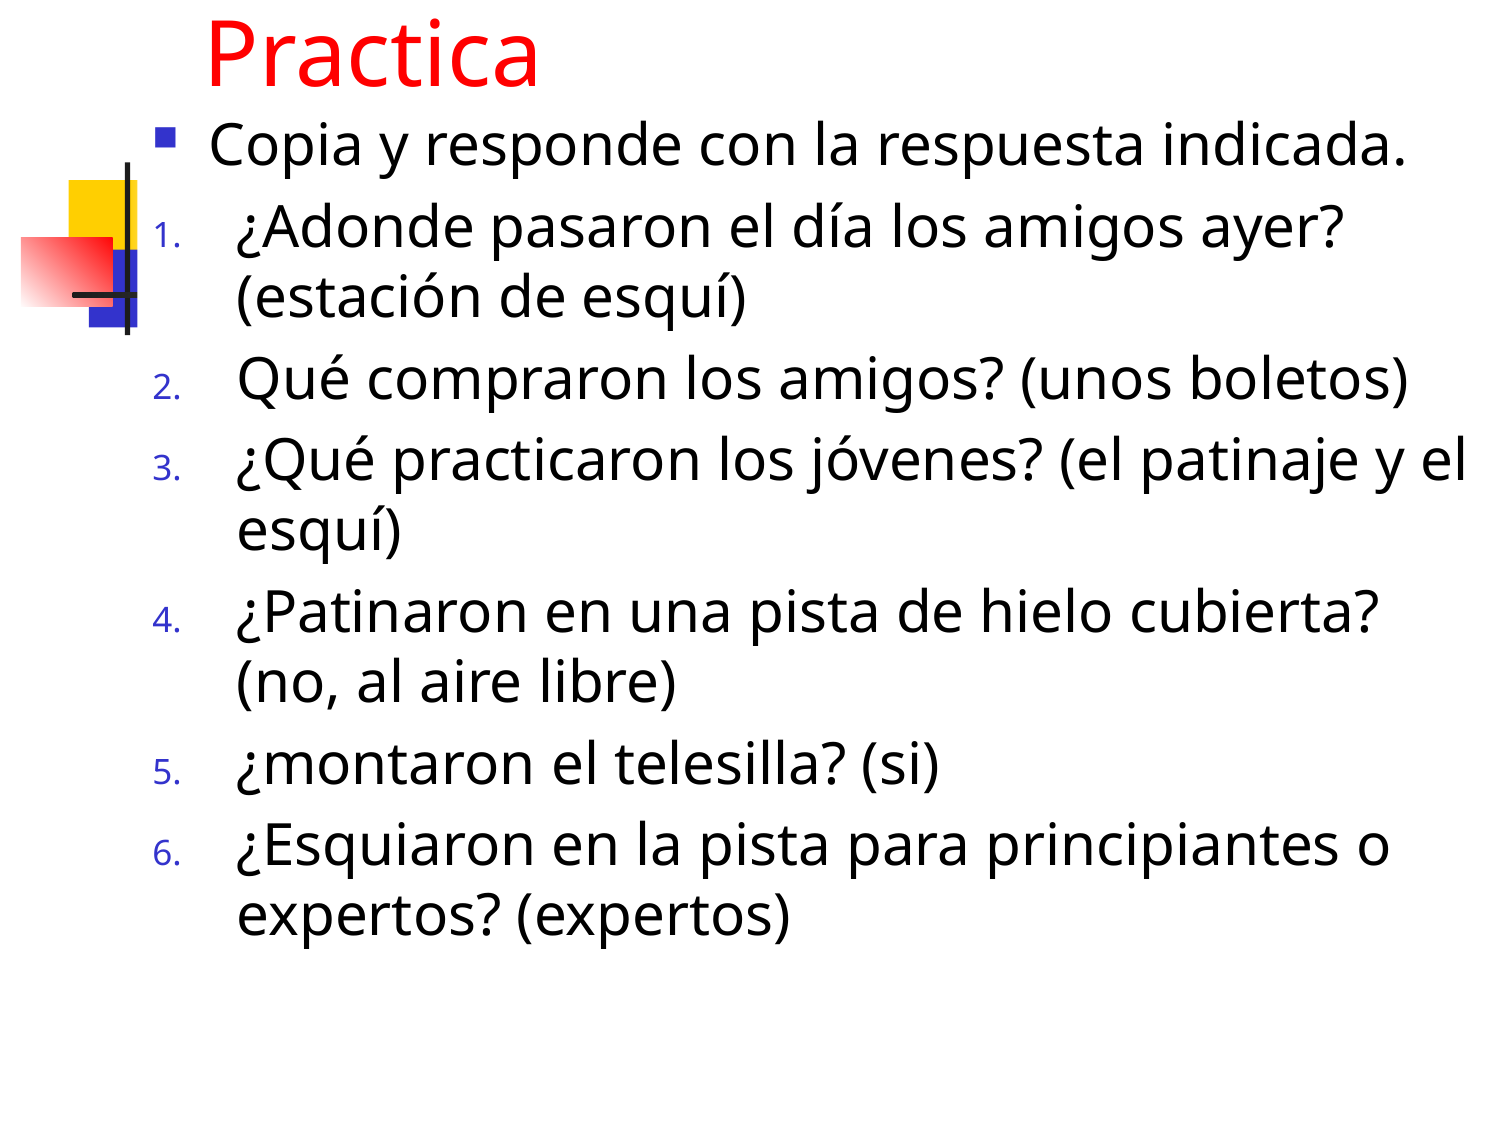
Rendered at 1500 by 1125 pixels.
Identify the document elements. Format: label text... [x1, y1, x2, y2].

text_box Copia y responde con la respuesta indicada. ¿Adonde pasaron el día los amigos ayer? (estación de esquí) Qué compraron los amigos? (unos boletos) ¿Qué practicaron los jóvenes? (el patinaje y el esquí) ¿Patinaron en una pista de hielo cubierta? (no, al aire libre) ¿montaron el telesilla? (si) ¿Esquiaron en la pista para principiantes o expertos? (expertos) [137, 99, 1500, 1050]
title Practica [188, 0, 1468, 113]
